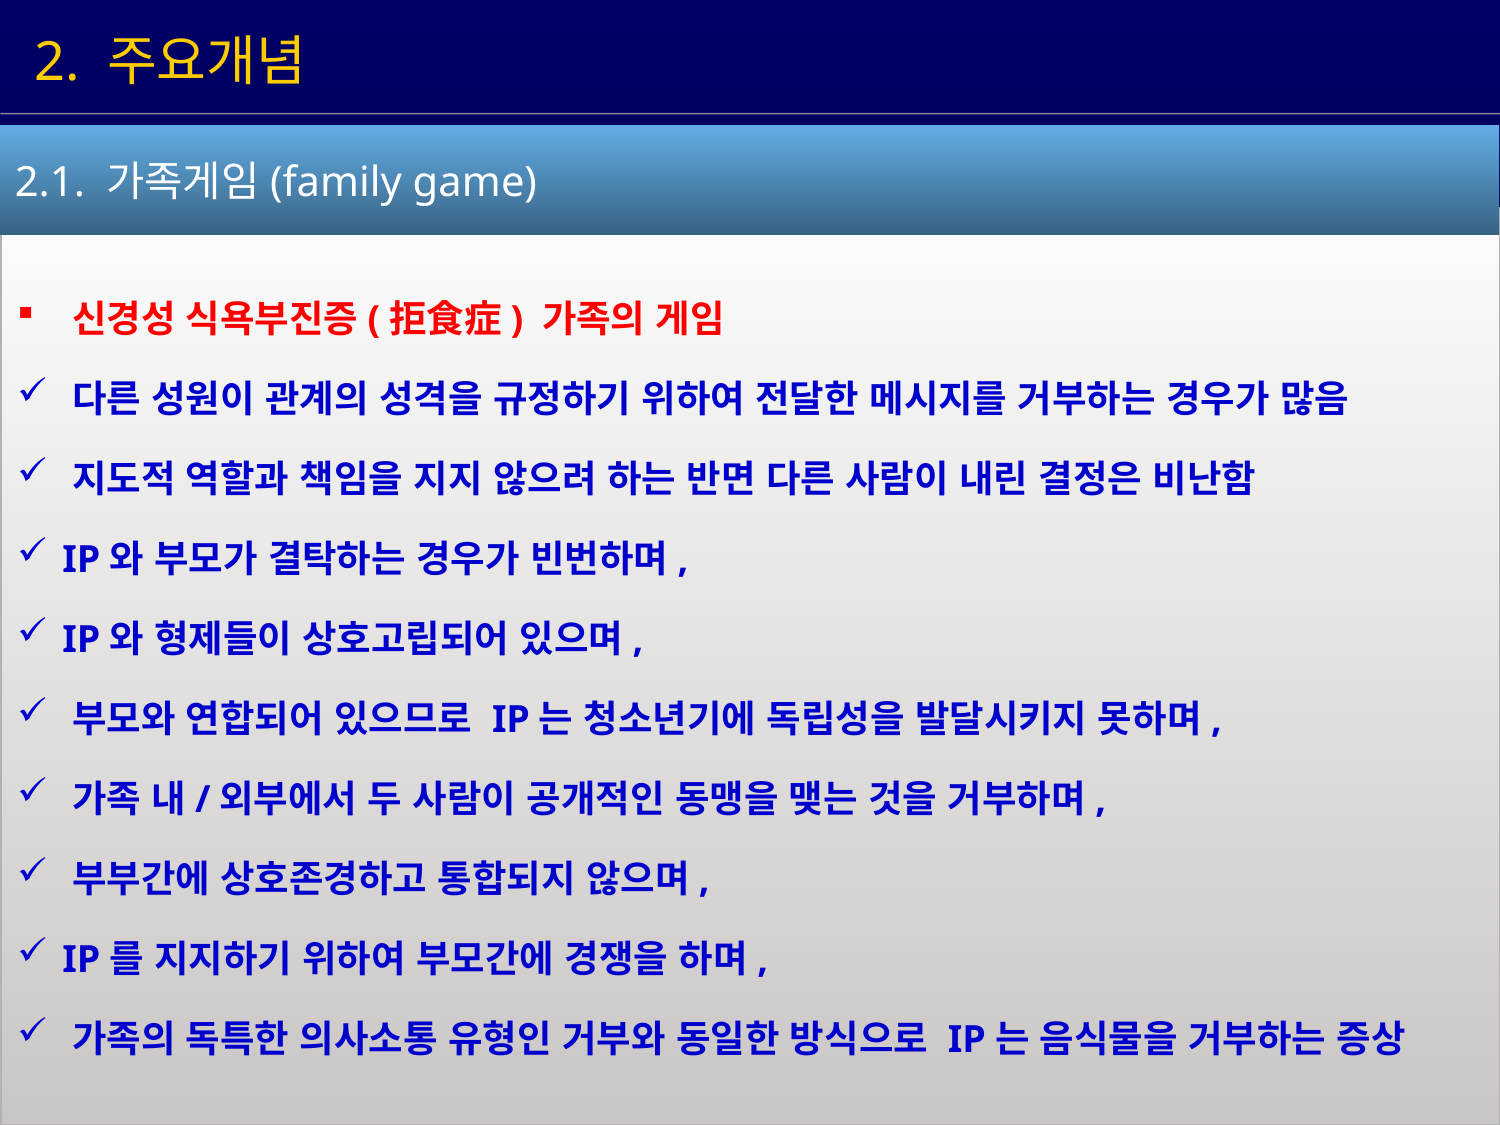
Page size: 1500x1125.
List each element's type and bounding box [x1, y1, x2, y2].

text_box [0, 18, 1500, 1125]
